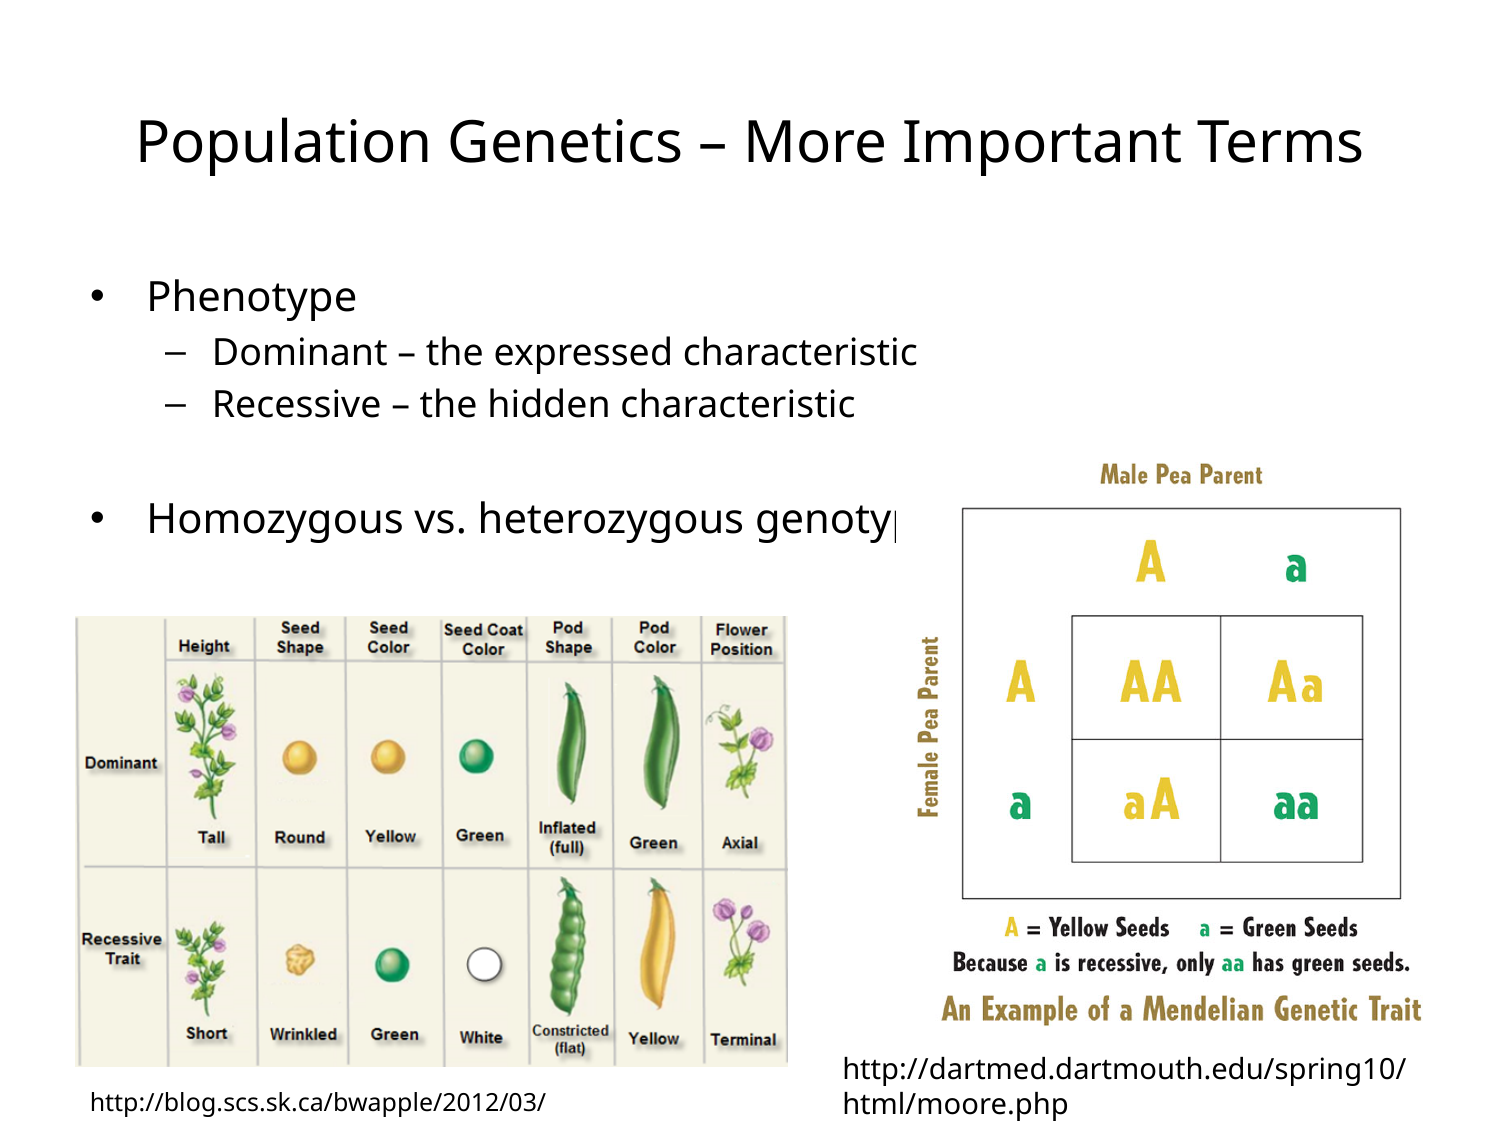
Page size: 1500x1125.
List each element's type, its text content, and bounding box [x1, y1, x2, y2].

picture [896, 442, 1465, 1044]
text_box http://dartmed.dartmouth.edu/spring10/html/moore.php [827, 1042, 1465, 1125]
text_box http://blog.scs.sk.ca/bwapple/2012/03/ [75, 1079, 759, 1125]
title Population Genetics – More Important Terms [75, 45, 1425, 233]
list Phenotype Dominant – the expressed characteristic Recessive – the hidden characteristic Homozygous vs. heterozygous genotype [75, 262, 1425, 1005]
picture [74, 616, 789, 1067]
